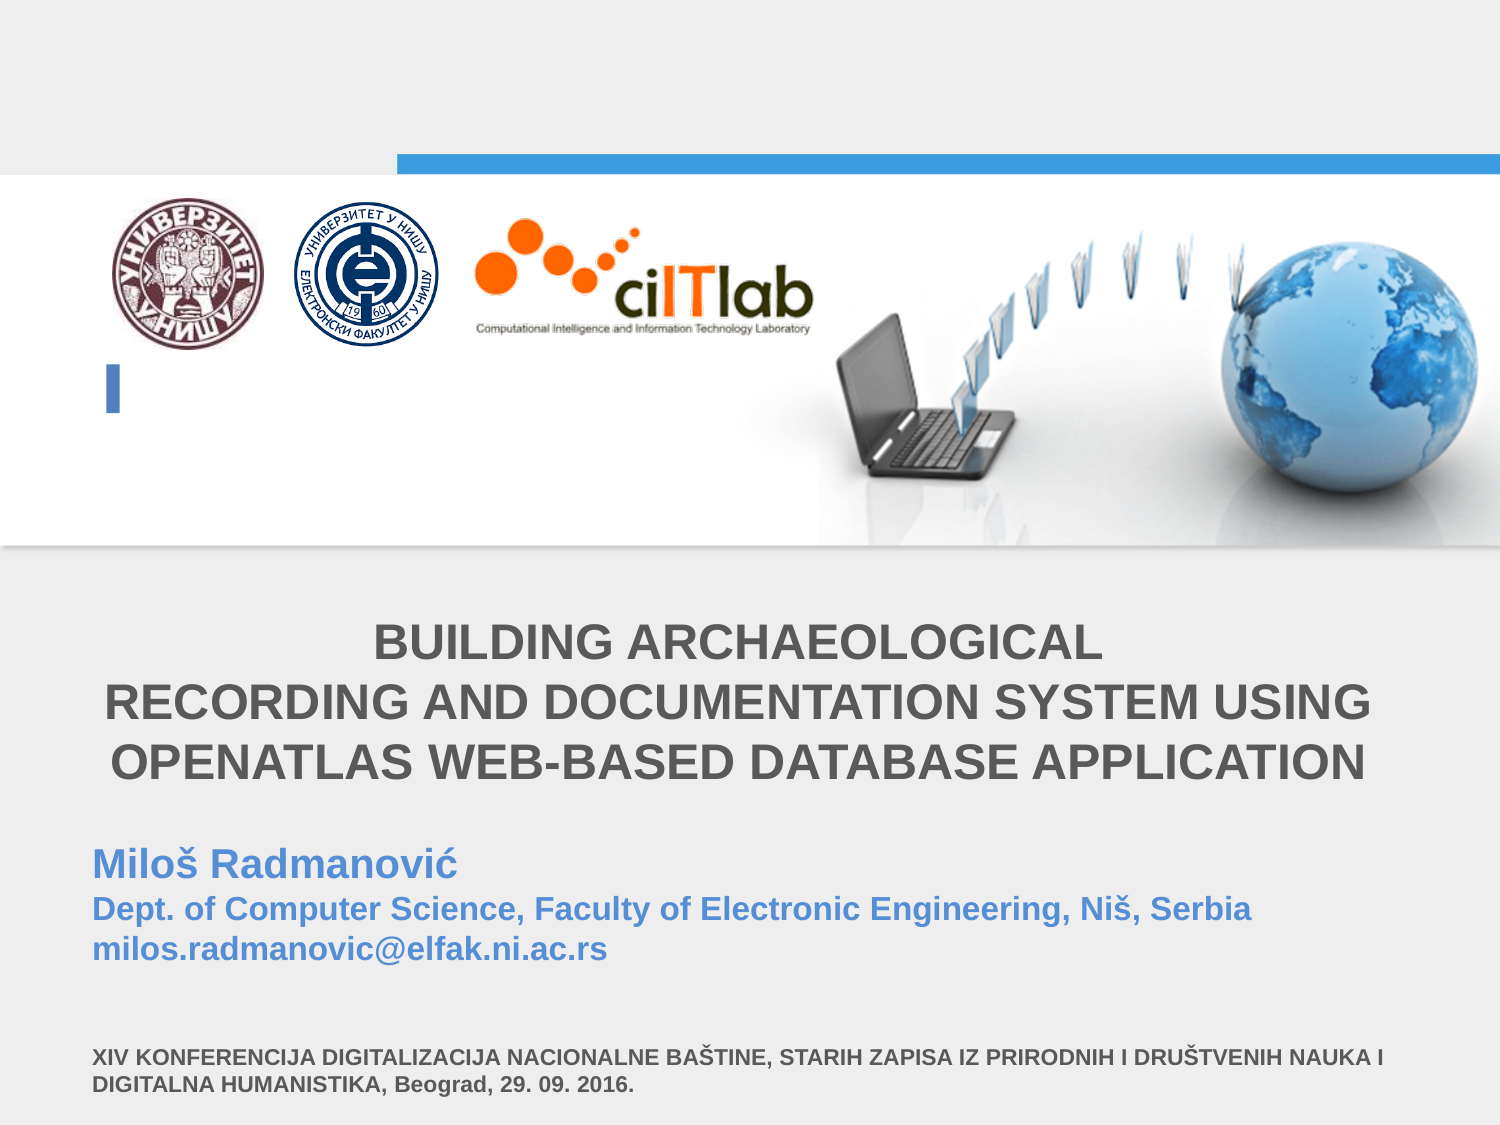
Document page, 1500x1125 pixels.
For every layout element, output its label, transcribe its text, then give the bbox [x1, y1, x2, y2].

text_box BUILDING ARCHAEOLOGICAL RECORDING AND DOCUMENTATION SYSTEM USING OPENATLAS WEB-BASED DATABASE APPLICATION [77, 601, 1400, 797]
text_box Miloš Radmanović Dept. of Computer Science, Faculty of Electronic Engineering, Niš, Serbia milos.radmanovic@elfak.ni.ac.rs [77, 829, 1412, 975]
text_box XIV KONFERENCIJA DIGITALIZACIJA NACIONALNE BAŠTINE, STARIH ZAPISA IZ PRIRODNIH I DRUŠTVENIH NAUKA I DIGITALNA HUMANISTIKA, Beograd, 29. 09. 2016. [77, 1035, 1436, 1105]
picture [0, 0, 1500, 1125]
text_box [104, 362, 122, 415]
